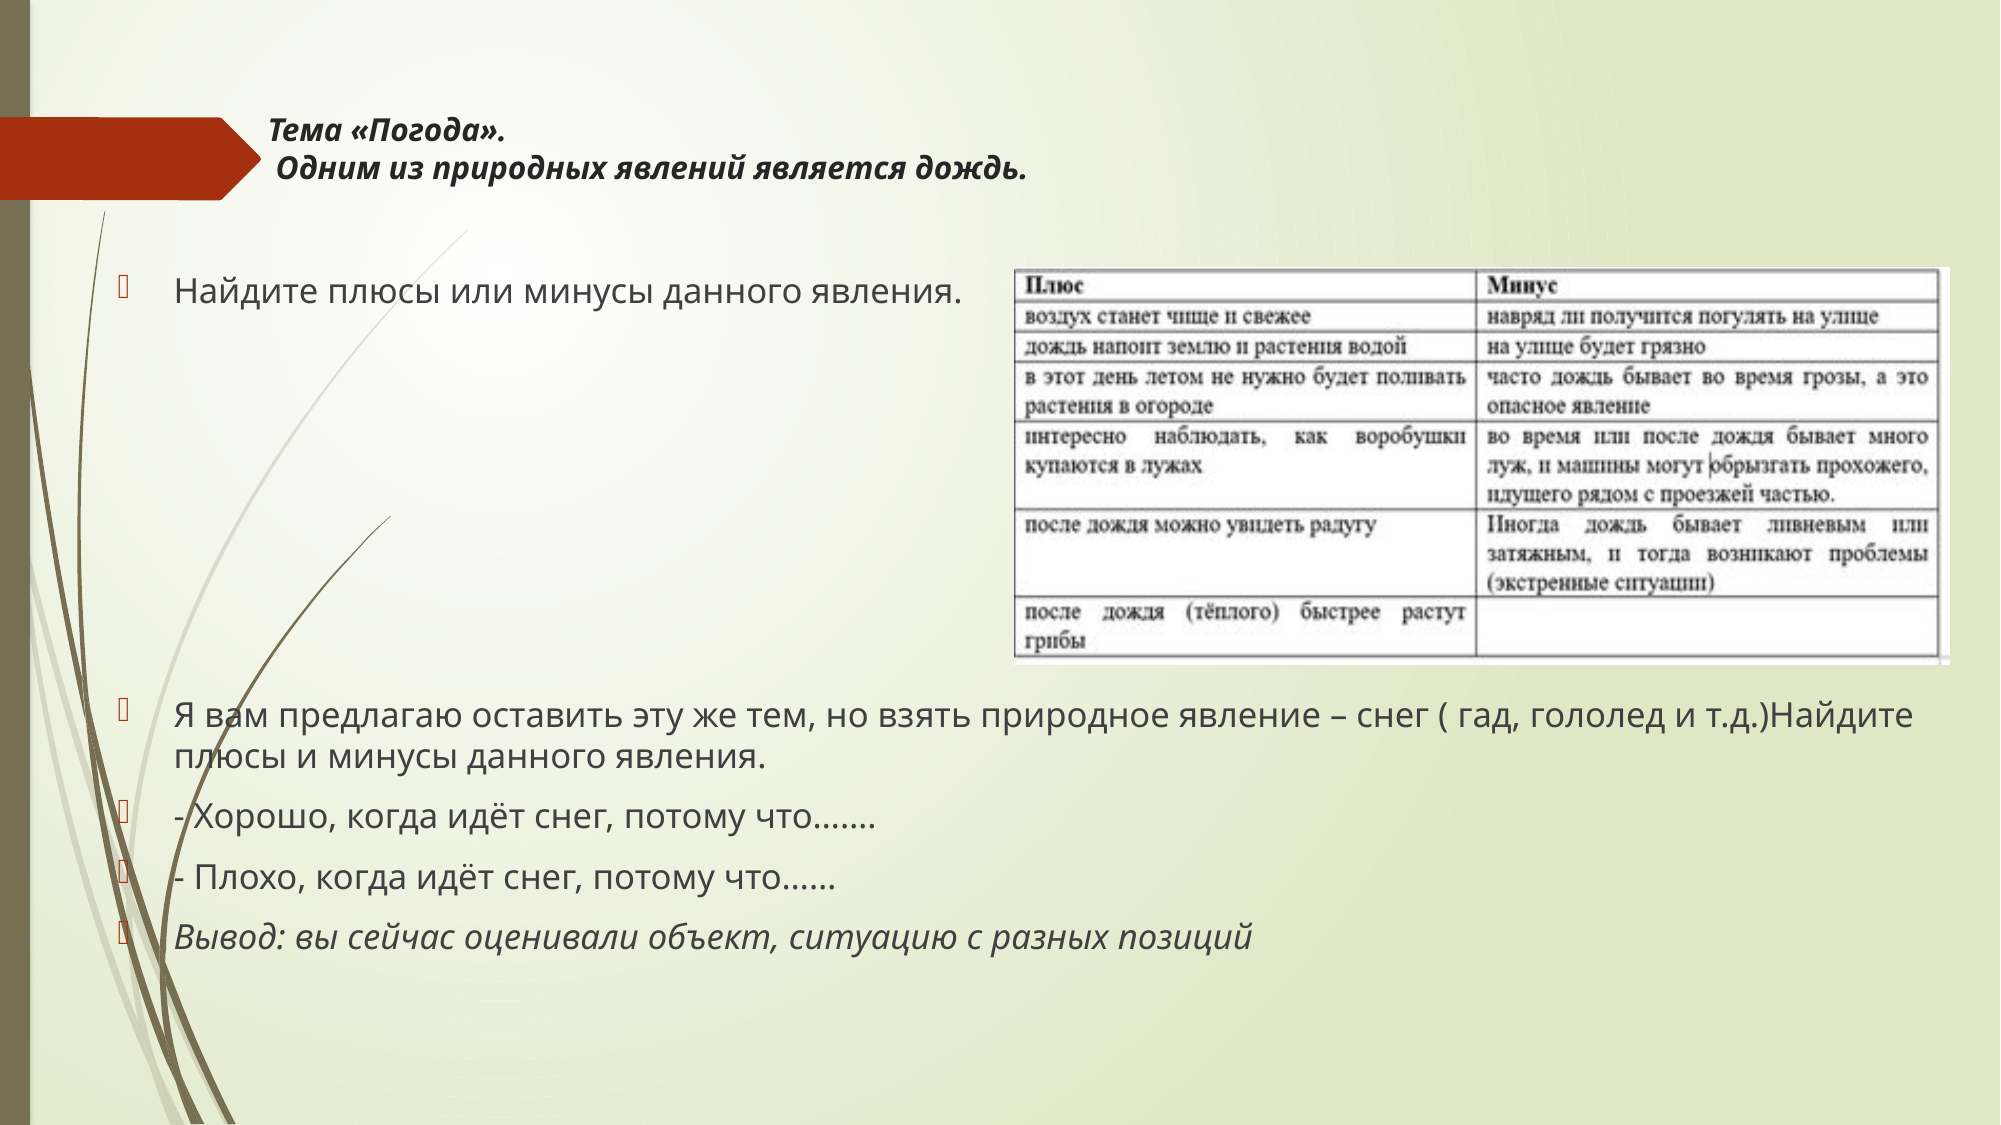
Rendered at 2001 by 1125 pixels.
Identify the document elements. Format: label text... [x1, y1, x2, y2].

picture [1014, 267, 1950, 665]
title Тема «Погода». Одним из природных явлений является дождь. [252, 102, 1895, 238]
list Найдите плюсы или минусы данного явления. Я вам предлагаю оставить эту же тем, но взять природное явление – снег ( гад, гололед и т.д.)Найдите плюсы и минусы данного явления. - Хорошо, когда идёт снег, потому что……. - Плохо, когда идёт снег, потому что…… Вывод: вы сейчас оценивали объект, ситуацию с разных позиций [102, 261, 1976, 970]
